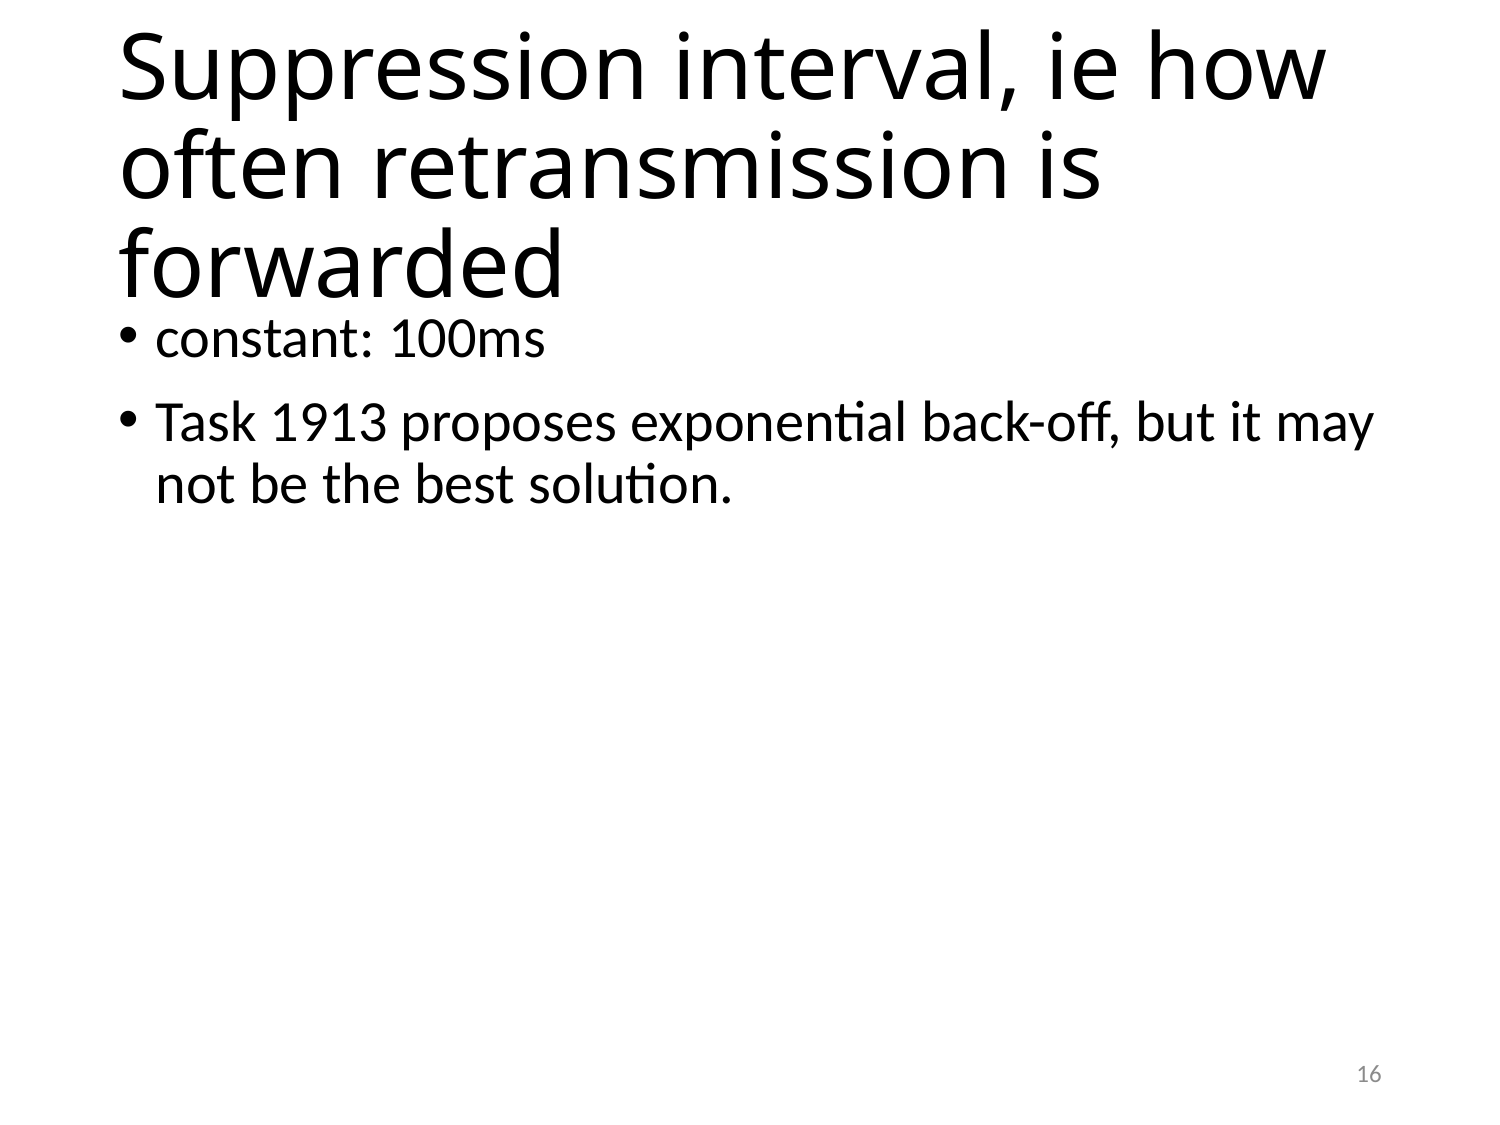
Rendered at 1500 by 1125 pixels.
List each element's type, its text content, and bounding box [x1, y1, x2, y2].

title Suppression interval, ie how often retransmission is forwarded [103, 59, 1397, 278]
slide_number 16 [1059, 1042, 1397, 1103]
list constant: 100ms Task 1913 proposes exponential back-off, but it may not be the best solution. [103, 299, 1397, 1014]
